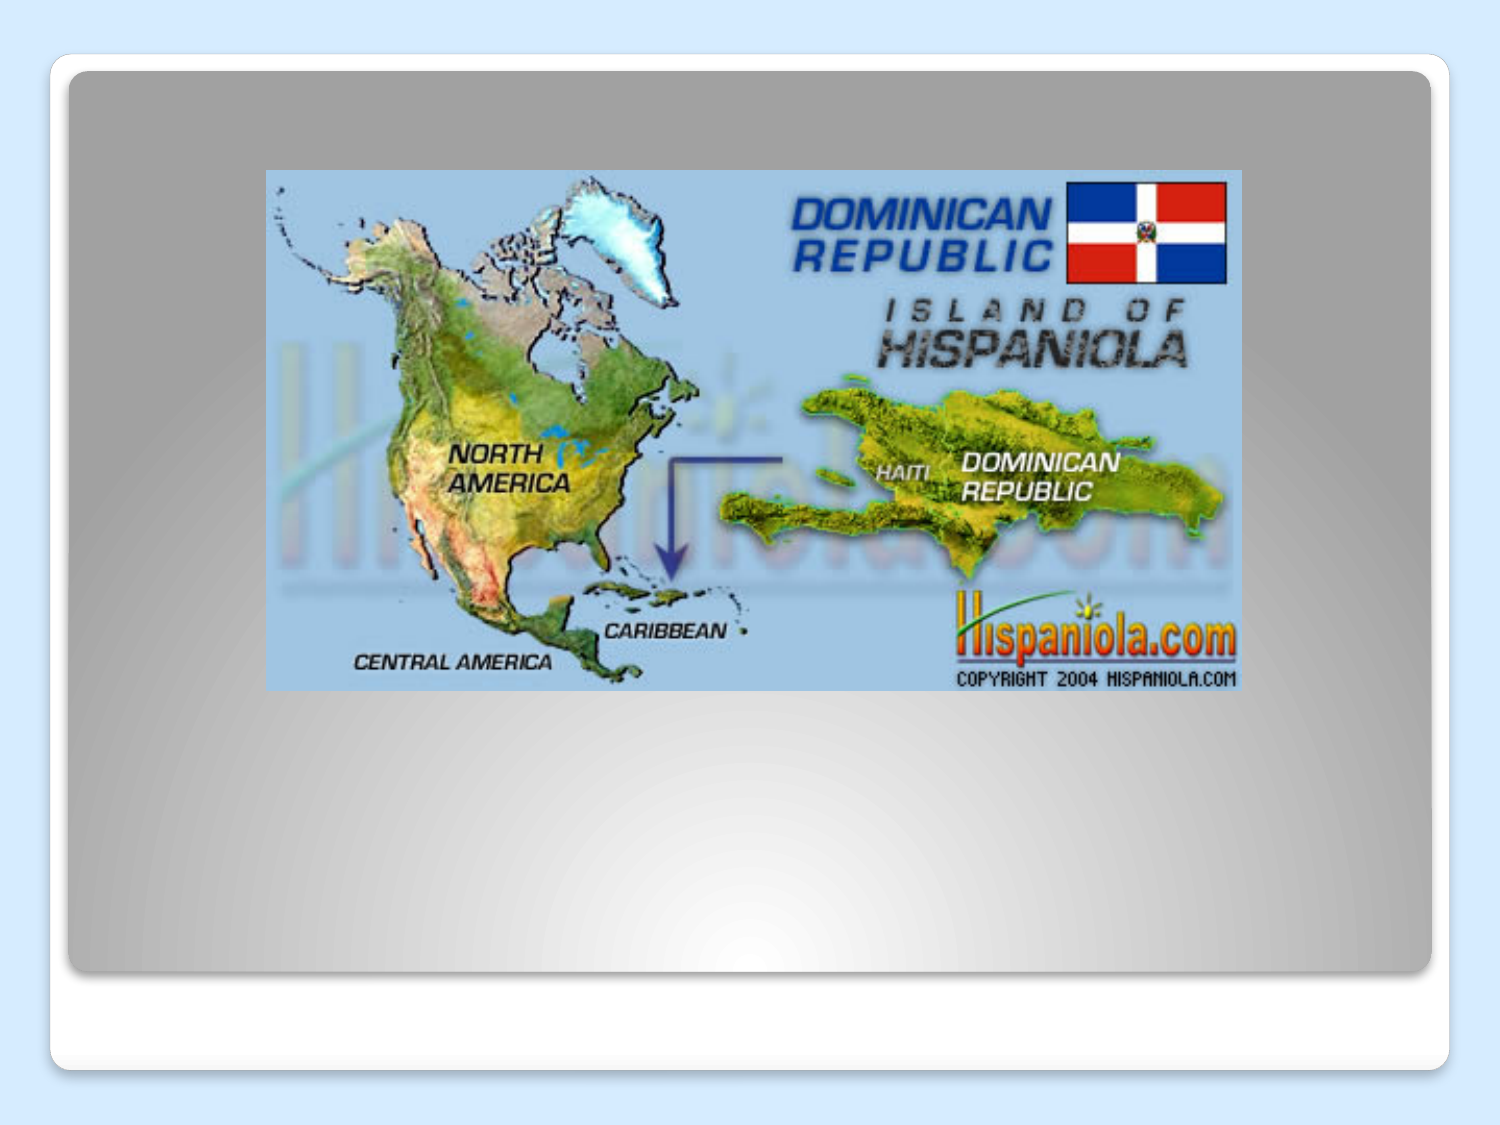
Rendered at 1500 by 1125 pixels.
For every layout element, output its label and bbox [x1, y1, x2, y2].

list [265, 169, 1242, 692]
